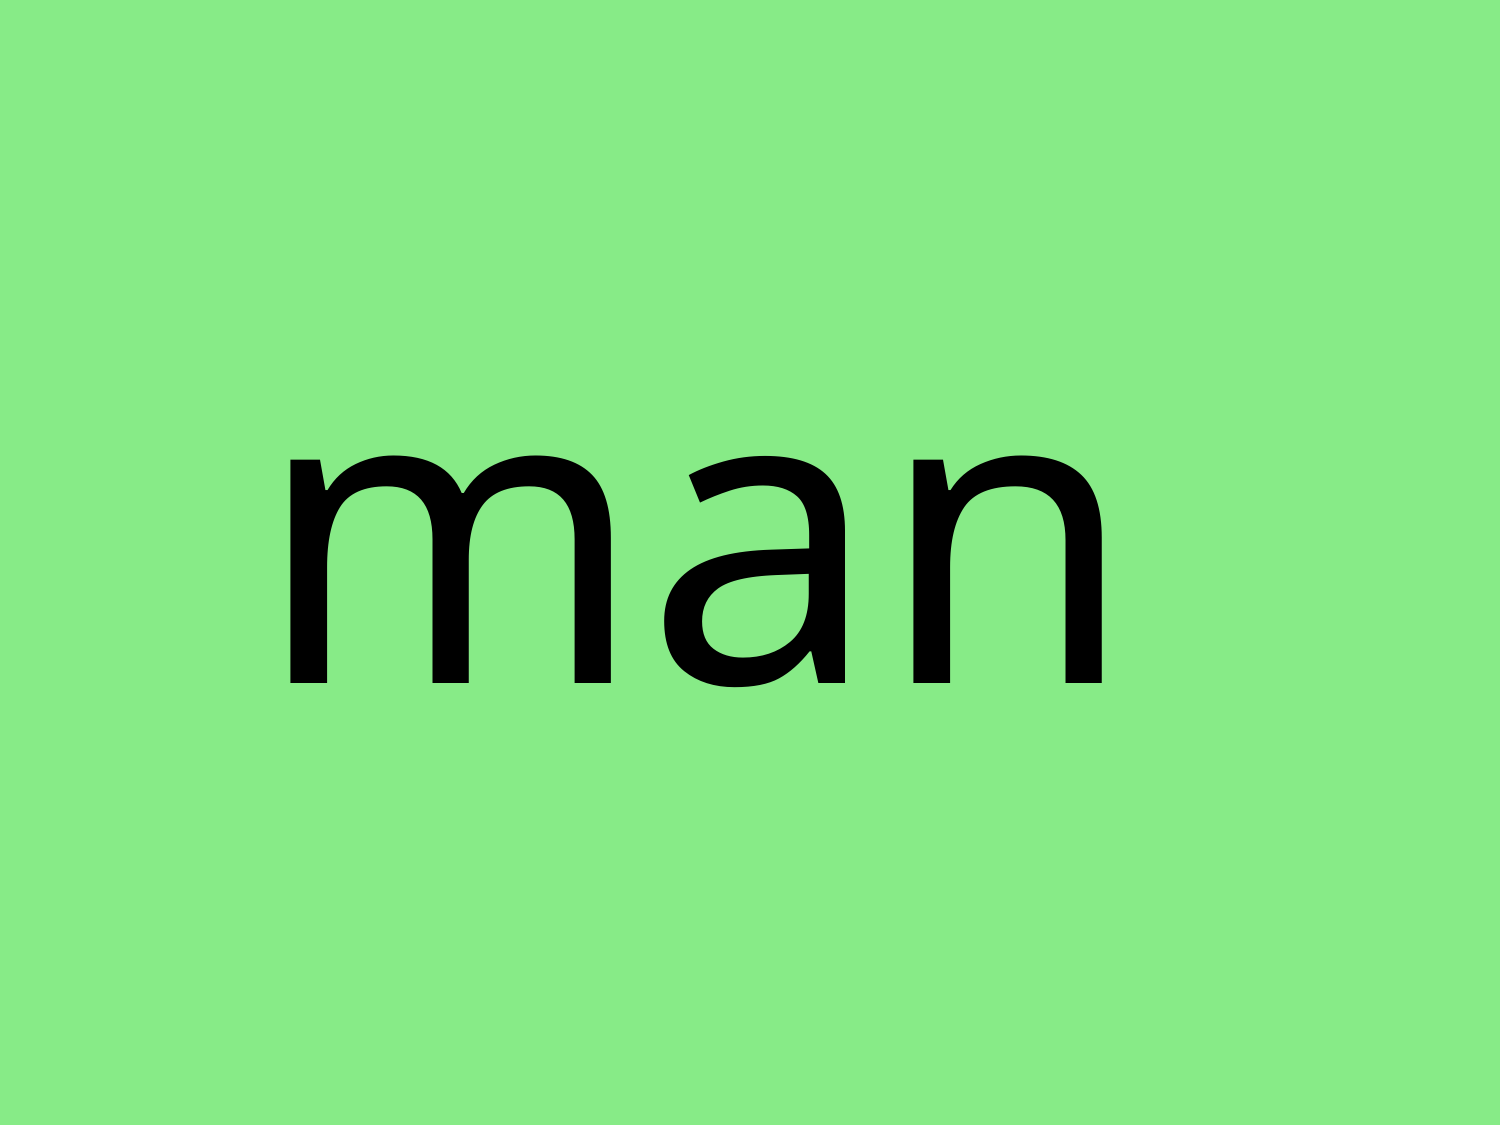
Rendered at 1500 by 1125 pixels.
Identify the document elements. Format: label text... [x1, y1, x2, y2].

text_box man [41, 259, 1459, 775]
